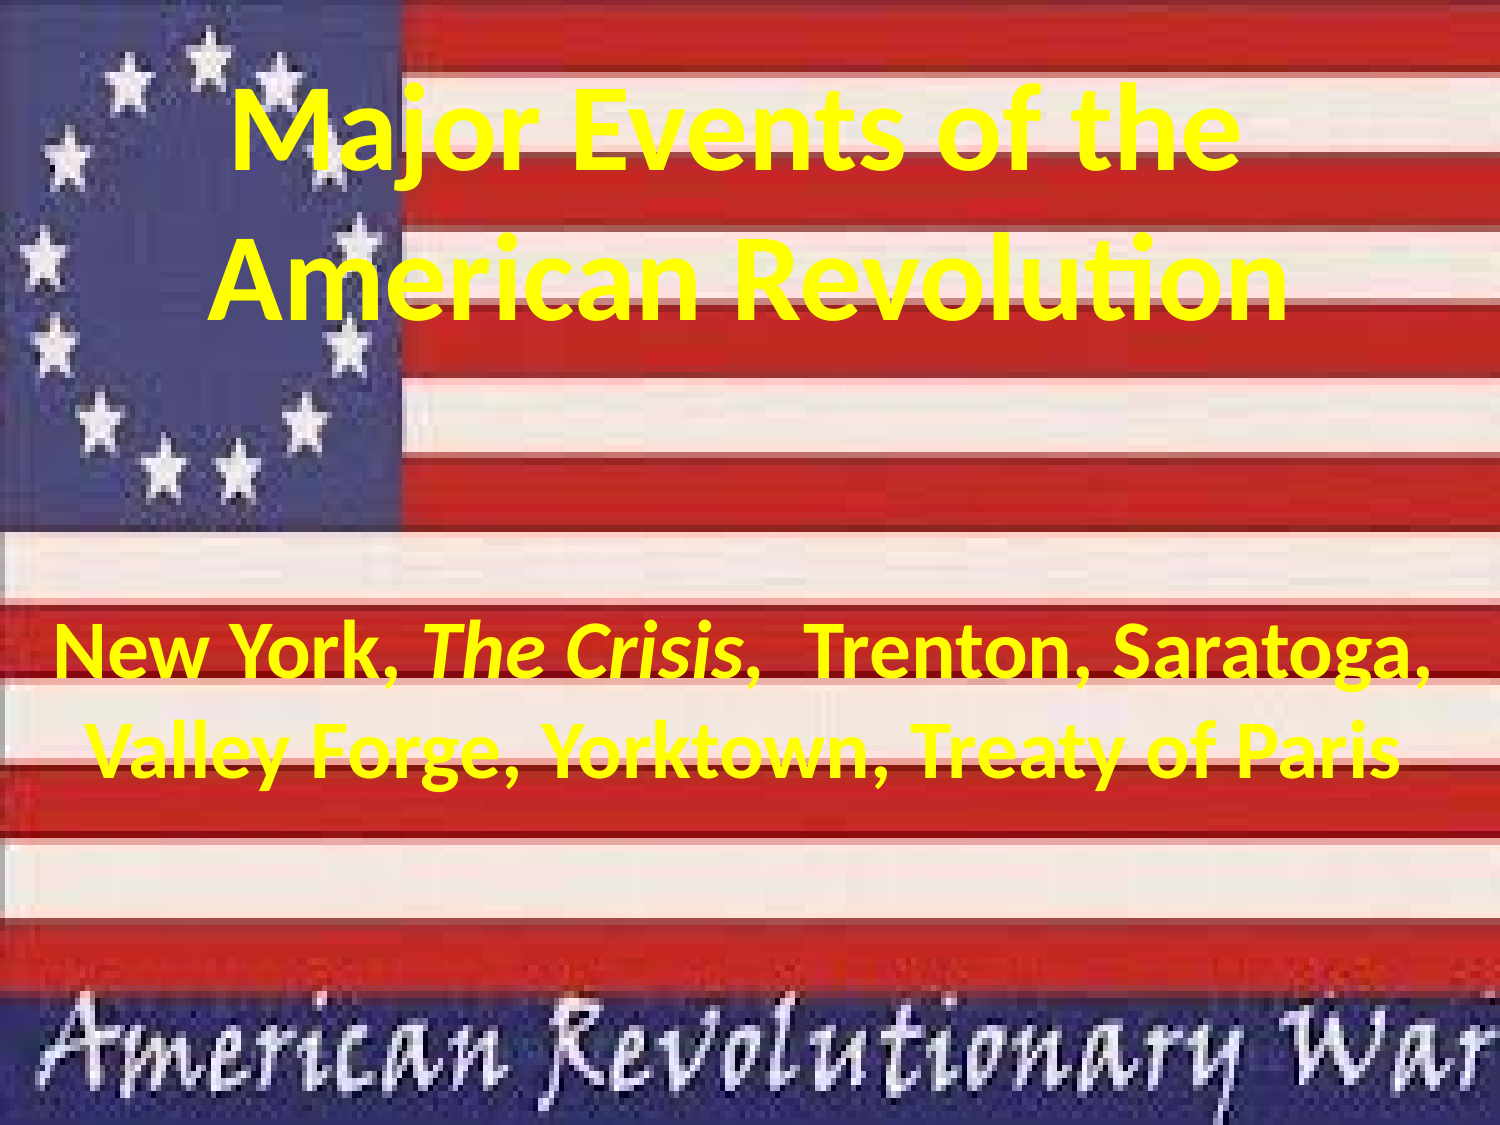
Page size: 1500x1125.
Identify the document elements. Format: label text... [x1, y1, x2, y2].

picture [0, 0, 1500, 1125]
subtitle New York, The Crisis, Trenton, Saratoga, Valley Forge, Yorktown, Treaty of Paris [37, 587, 1450, 875]
title Major Events of the American Revolution [75, 75, 1425, 317]
